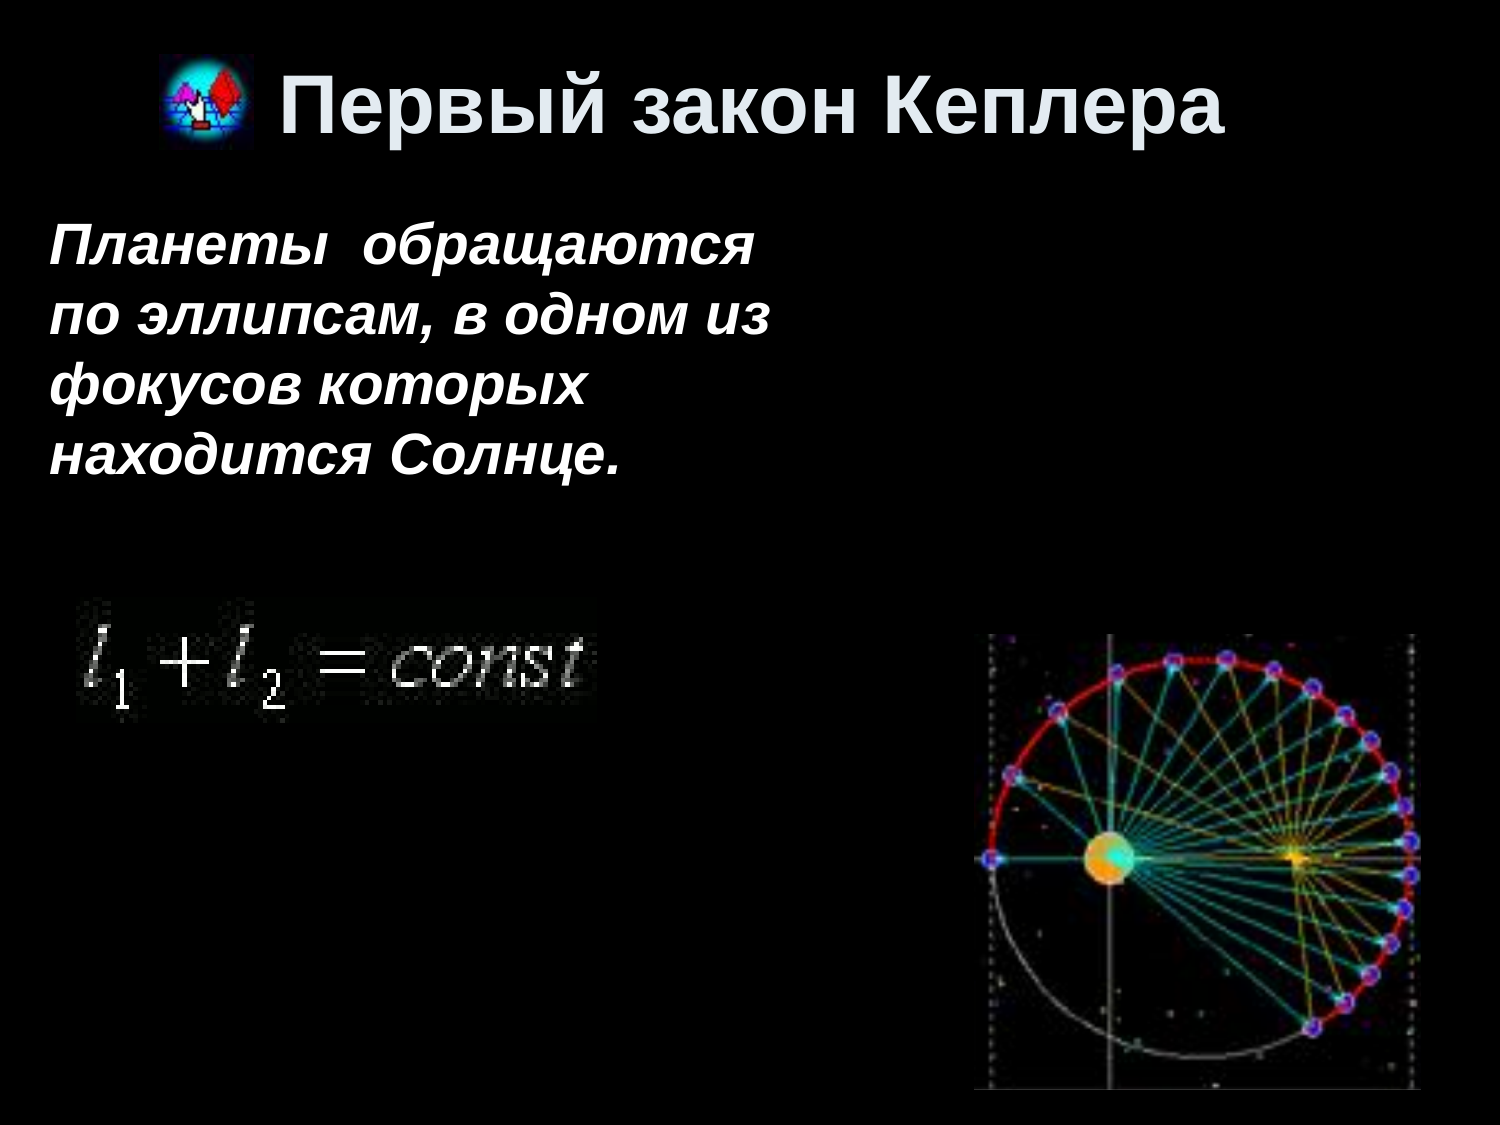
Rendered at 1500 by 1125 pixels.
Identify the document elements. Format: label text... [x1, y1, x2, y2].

text_box Первый закон Кеплера [88, 42, 1439, 150]
picture [159, 54, 255, 150]
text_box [925, 152, 1477, 1091]
text_box Планеты обращаются по эллипсам, в одном из фокусов которых находится Солнце. [35, 199, 849, 494]
picture [76, 597, 597, 723]
